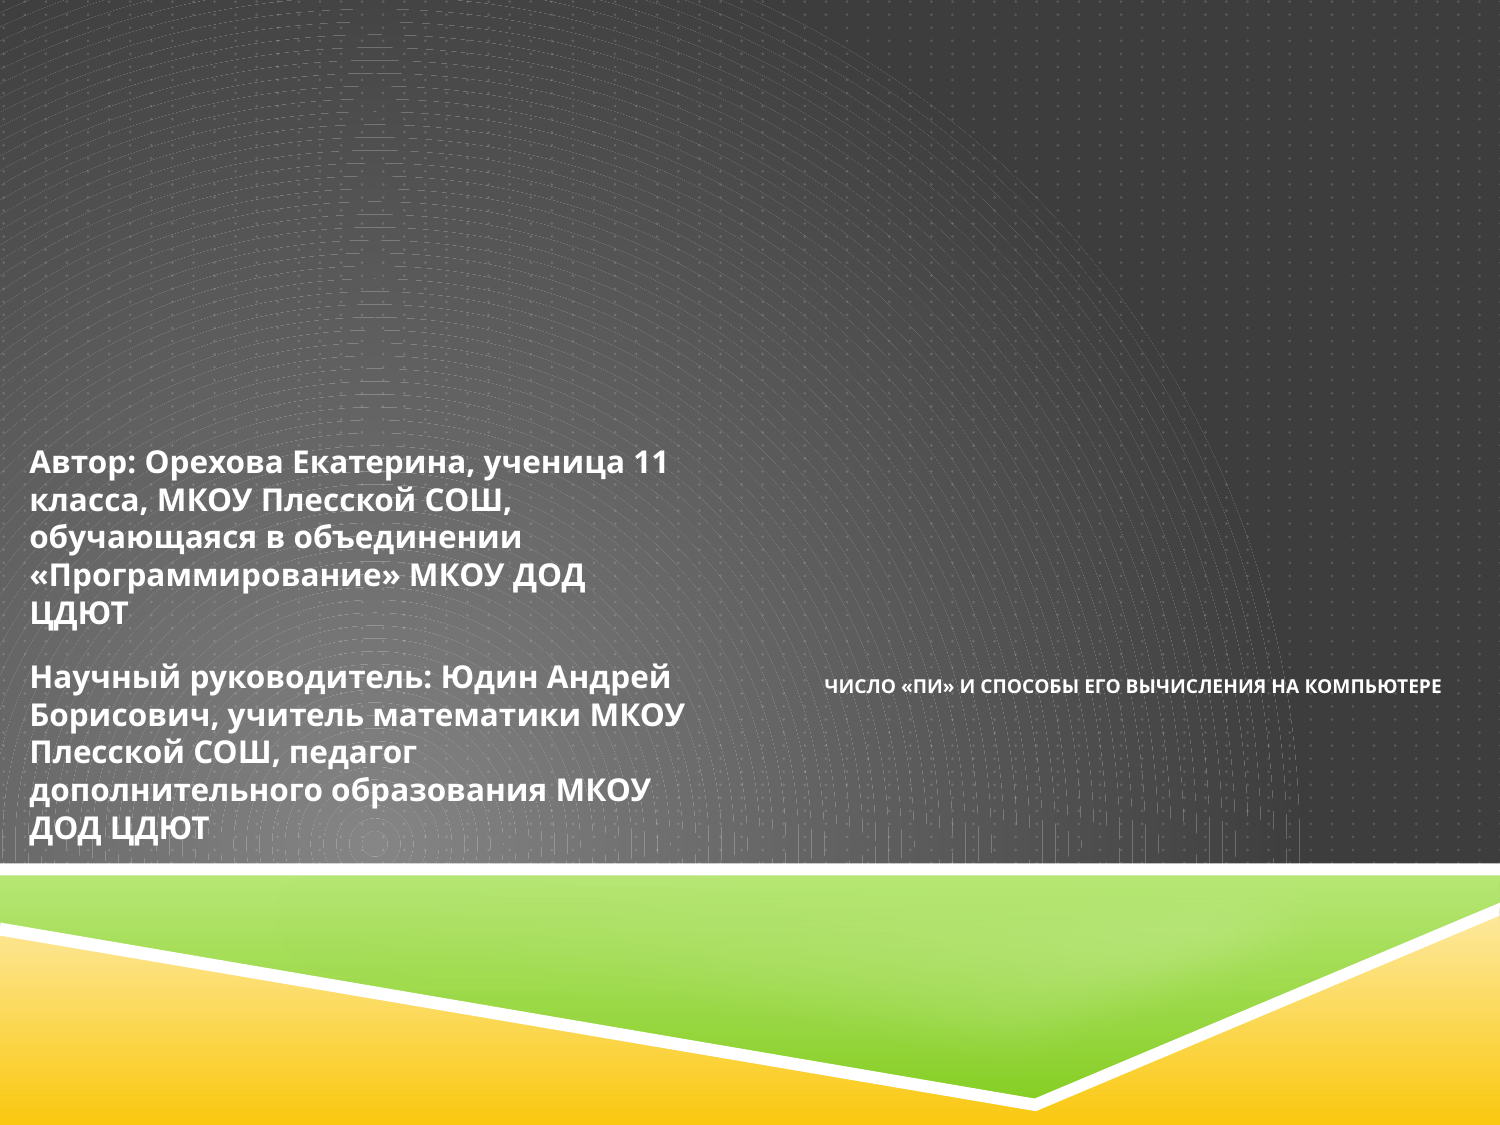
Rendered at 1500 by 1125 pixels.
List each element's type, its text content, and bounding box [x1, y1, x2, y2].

subtitle Автор: Орехова Екатерина, ученица 11 класса, МКОУ Плесской СОШ, обучающаяся в объединении «Программирование» МКОУ ДОД ЦДЮТ Научный руководитель: Юдин Андрей Борисович, учитель математики МКОУ Плесской СОШ, педагог дополнительного образования МКОУ ДОД ЦДЮТ [29, 397, 691, 858]
title Число «Пи» и способы его вычисления на компьютере [809, 172, 1447, 728]
